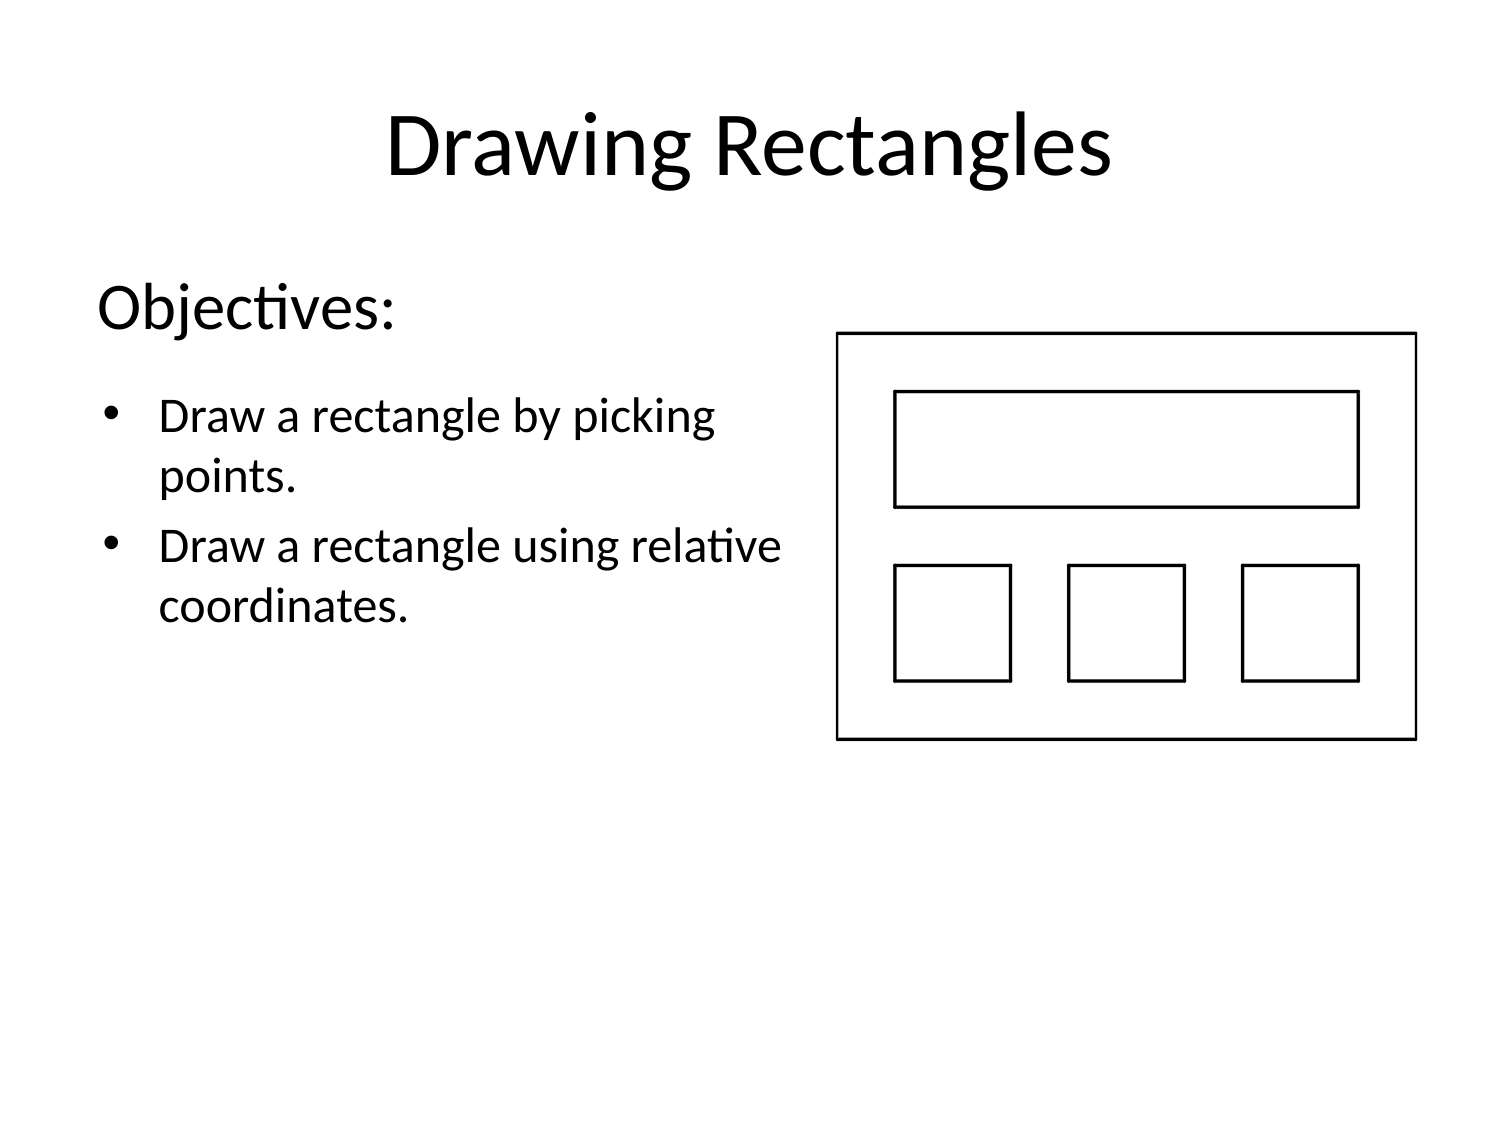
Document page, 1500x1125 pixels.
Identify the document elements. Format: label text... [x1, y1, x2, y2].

title Drawing Rectangles [75, 45, 1425, 233]
text_box Objectives: [37, 237, 413, 350]
list Draw a rectangle by picking points. Draw a rectangle using relative coordinates. [87, 375, 813, 1075]
picture [812, 324, 1441, 748]
